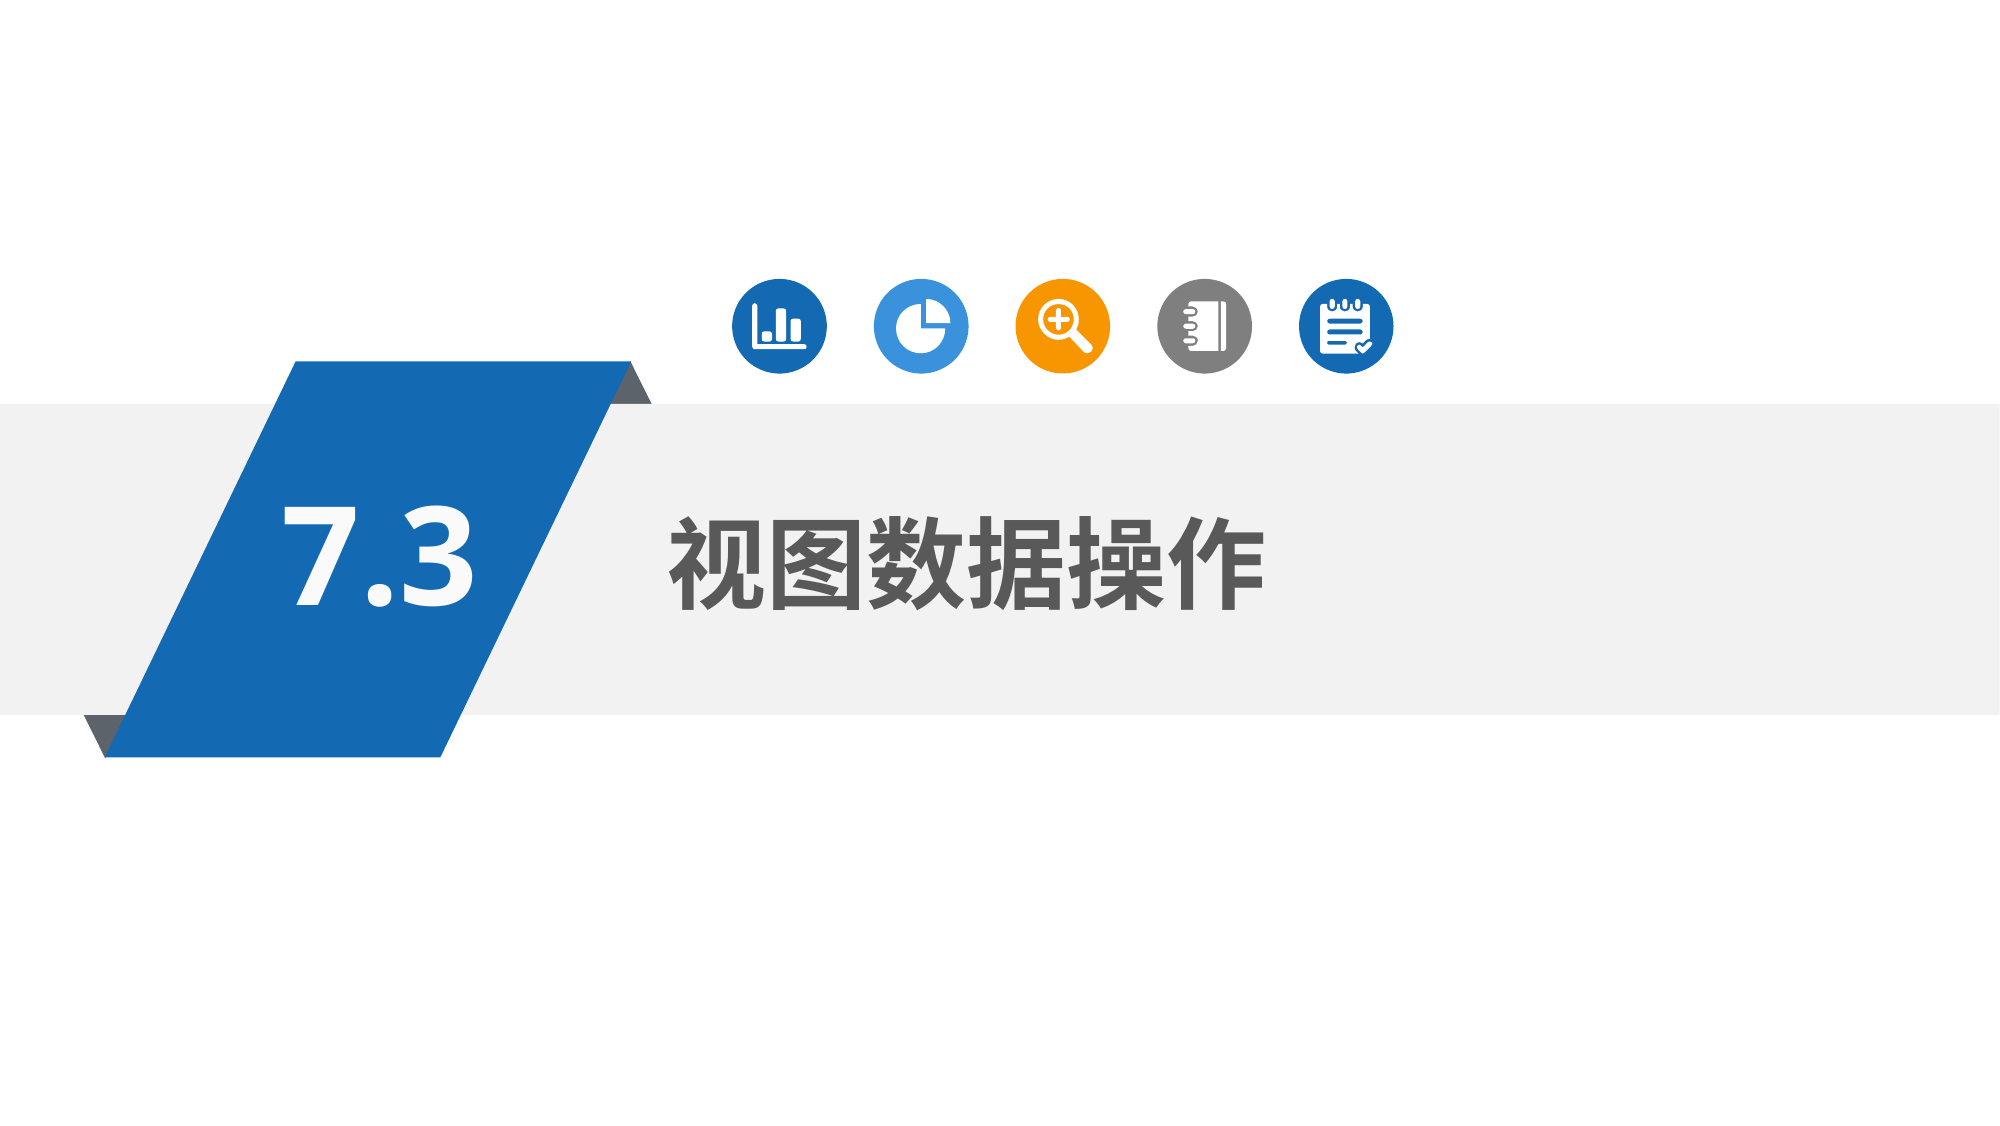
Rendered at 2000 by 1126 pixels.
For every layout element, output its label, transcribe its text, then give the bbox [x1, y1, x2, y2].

text_box 7.3 [266, 460, 552, 641]
text_box 视图数据操作 [651, 494, 1367, 630]
